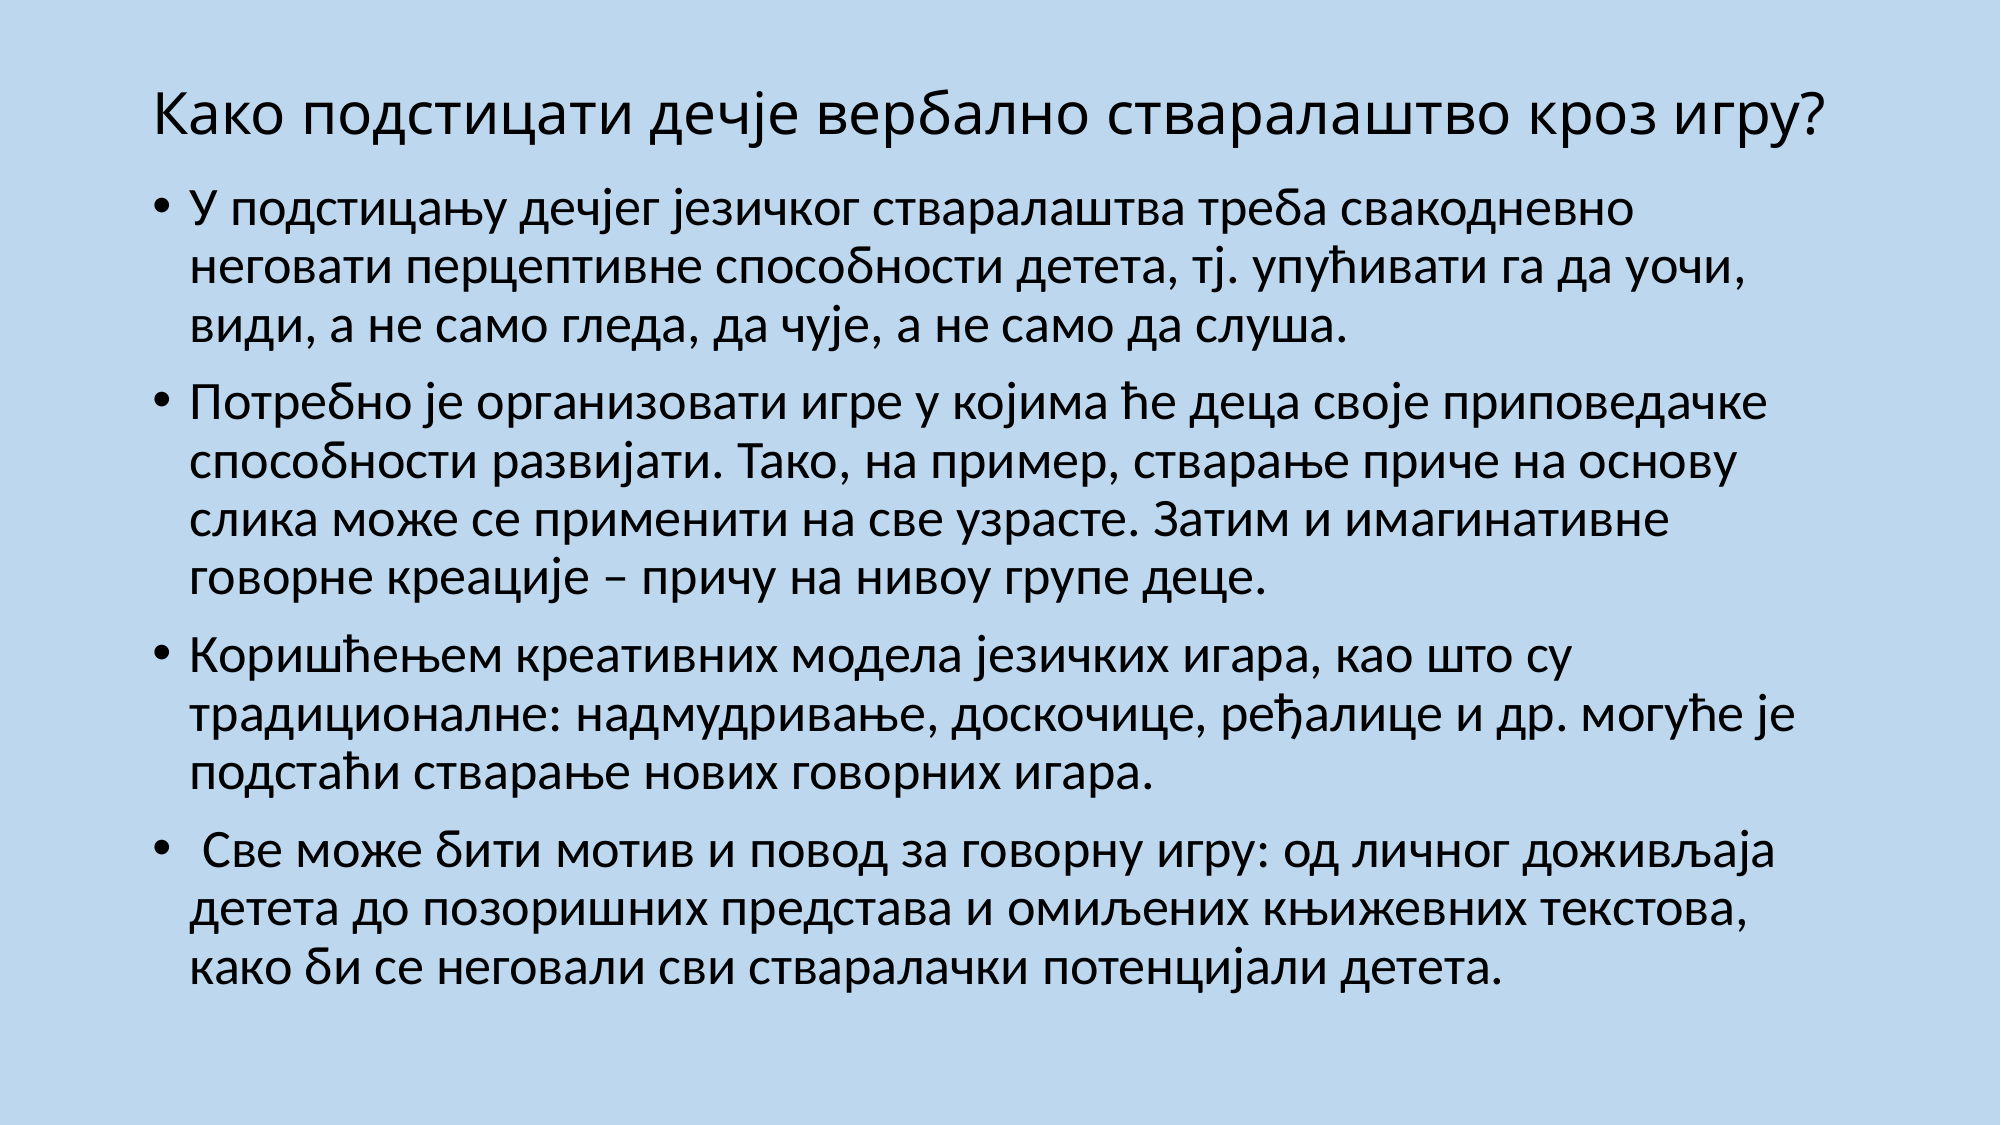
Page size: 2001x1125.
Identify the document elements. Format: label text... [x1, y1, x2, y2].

title Како подстицати дечје вербално стваралаштво кроз игру? [137, 59, 1863, 171]
list У подстицању дечјег језичког стваралаштва треба свакодневно неговати перцептивне способности детета, тј. упућивати га да уочи, види, а не само гледа, да чује, а не само да слуша. Потребно је организовати игре у којима ће деца своје приповедачке способности развијати. Тако, на пример, стварање приче на основу слика може се применити на све узрасте. Затим и имагинативне говорне креације – причу на нивоу групе деце. Коришћењем креативних модела језичких игара, као што су традиционалне: надмудривање, доскочице, ређалице и др. могуће је подстаћи стварање нових говорних игара. Све може бити мотив и повод за говорну игру: од личног доживљаја детета до позоришних представа и омиљених књижевних текстова, како би се неговали сви стваралачки потенцијали детета. [137, 171, 1863, 1014]
